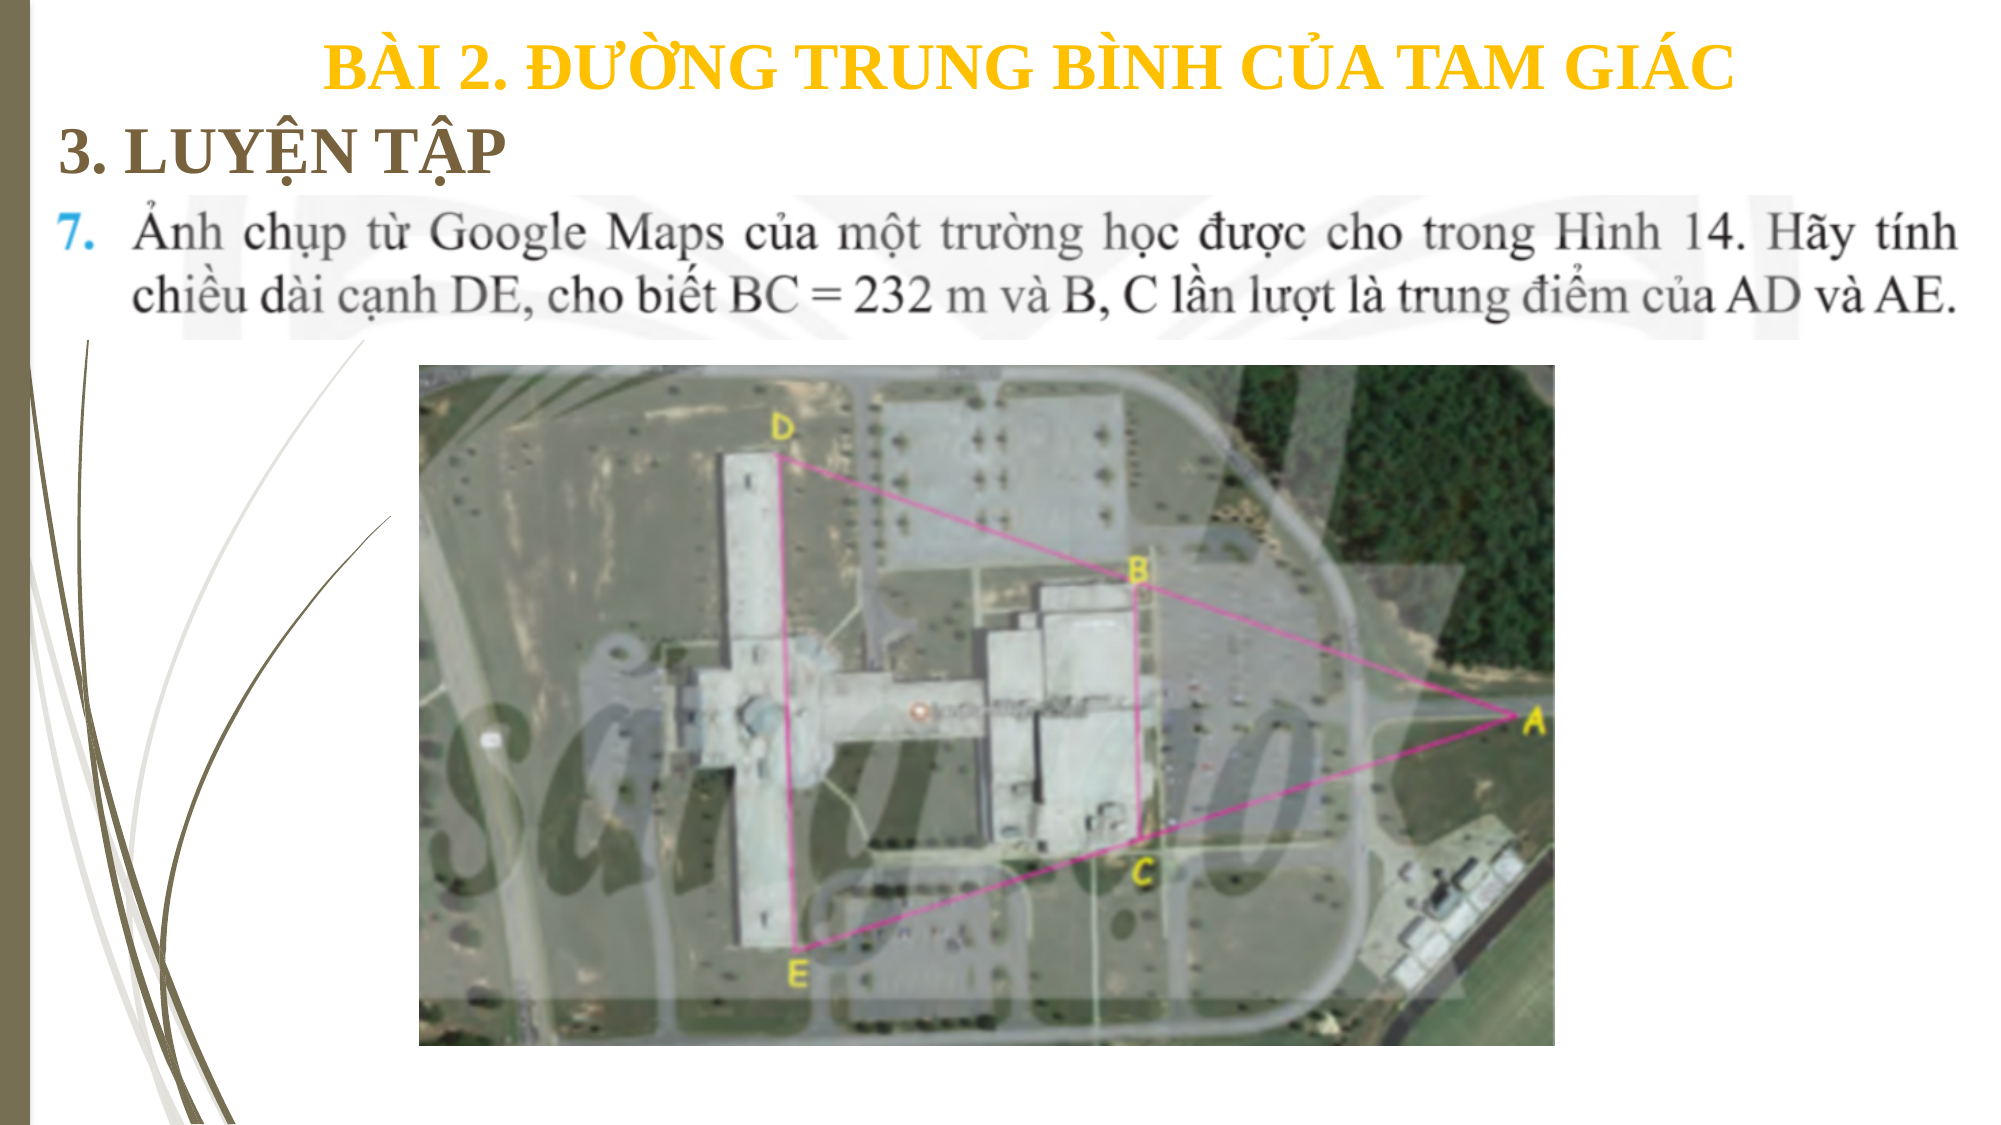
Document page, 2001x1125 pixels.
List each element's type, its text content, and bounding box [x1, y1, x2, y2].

picture [419, 365, 1555, 1047]
text_box 3. LUYỆN TẬP [43, 99, 1555, 194]
text_box BÀI 2. ĐƯỜNG TRUNG BÌNH CỦA TAM GIÁC [308, 15, 1789, 110]
picture [43, 195, 1969, 340]
